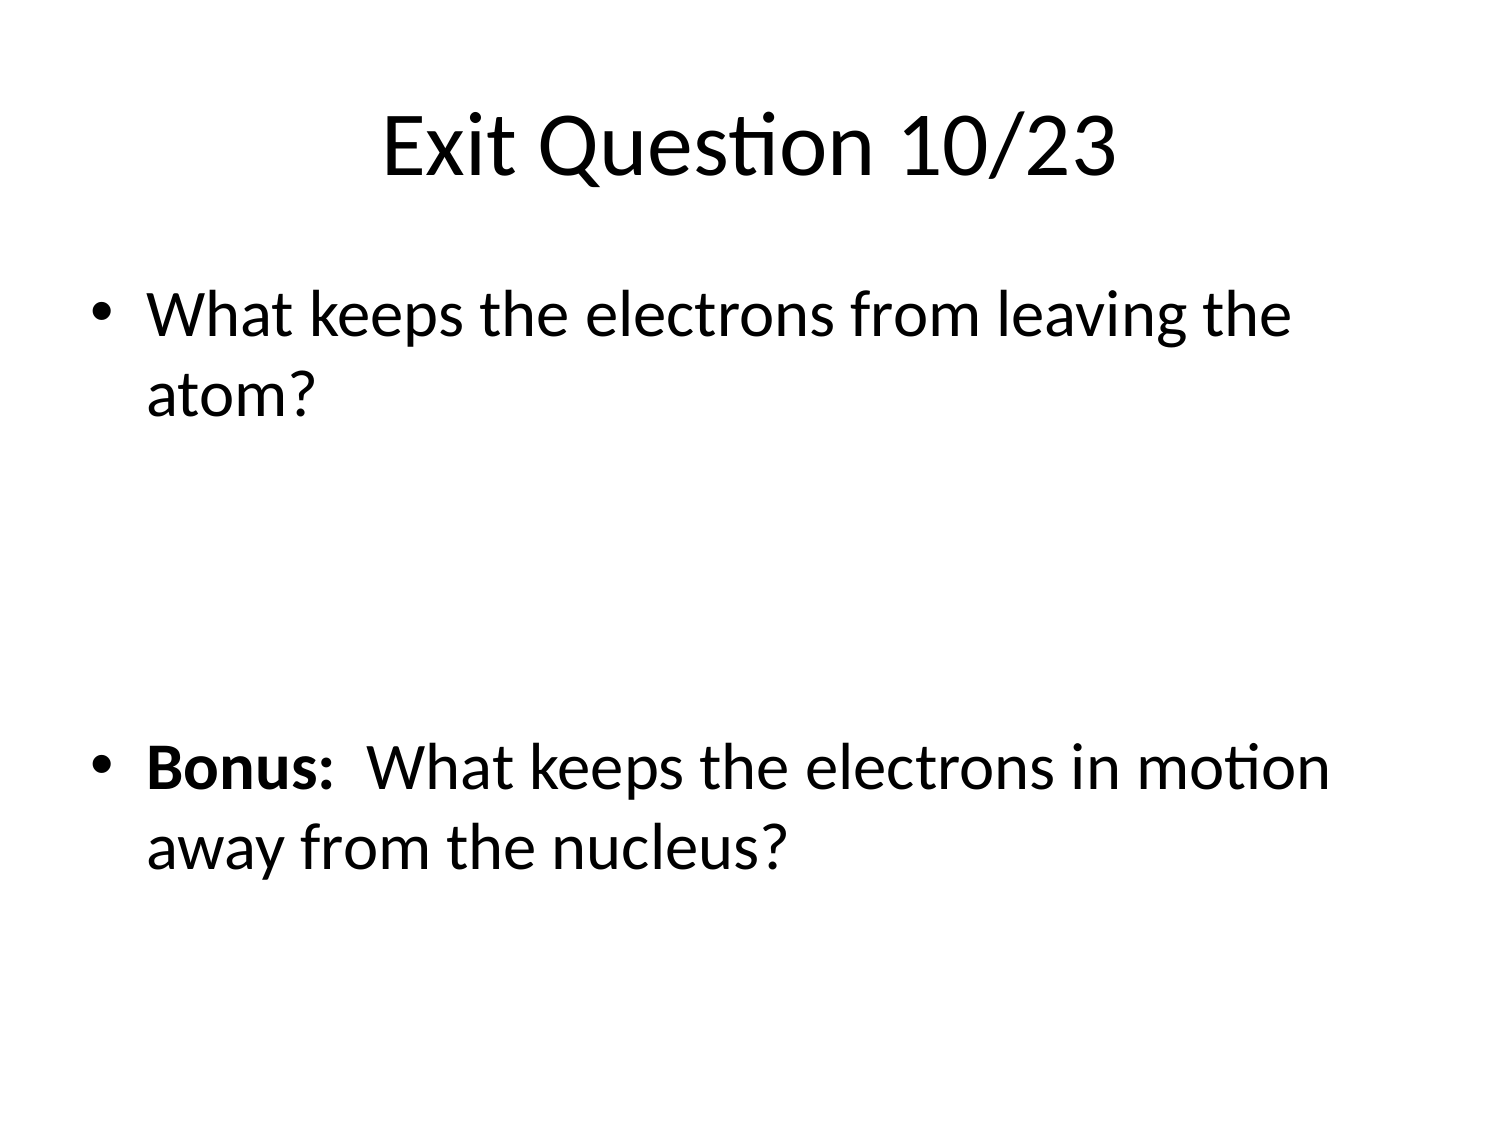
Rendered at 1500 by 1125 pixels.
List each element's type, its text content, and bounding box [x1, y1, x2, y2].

title Exit Question 10/23 [75, 45, 1425, 233]
list What keeps the electrons from leaving the atom? Bonus: What keeps the electrons in motion away from the nucleus? [75, 262, 1425, 1005]
